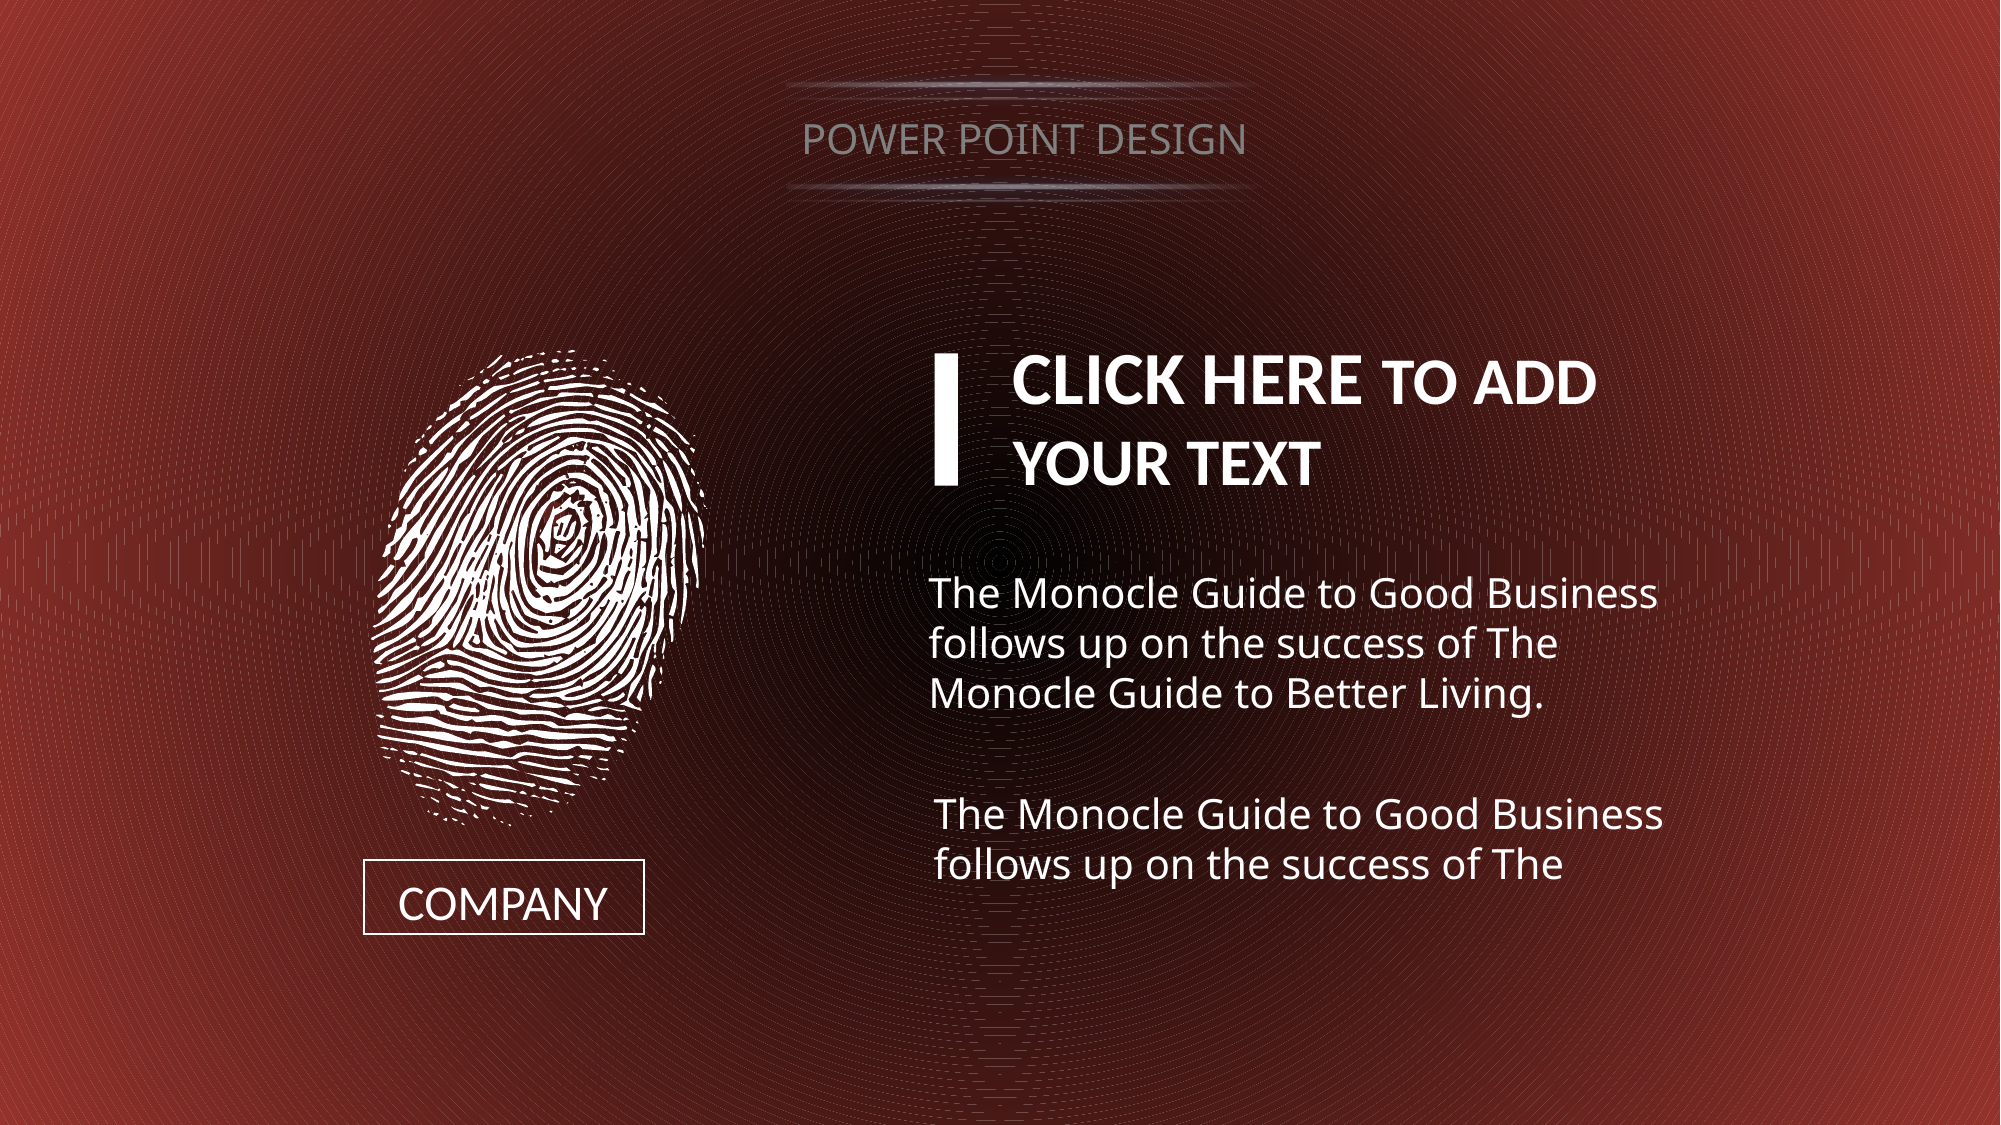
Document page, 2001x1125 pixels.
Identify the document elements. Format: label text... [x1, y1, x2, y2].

text_box [934, 352, 959, 487]
text_box The Monocle Guide to Good Business follows up on the success of The [918, 780, 1709, 896]
text_box CLICK HERE TO ADD YOUR TEXT [998, 321, 1640, 507]
picture [748, 167, 1293, 234]
picture [747, 65, 1292, 131]
text_box POWER POINT DESIGN [786, 105, 1327, 171]
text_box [364, 347, 688, 834]
text_box [363, 859, 645, 935]
text_box COMPANY [383, 863, 643, 938]
text_box The Monocle Guide to Good Business follows up on the success of The Monocle Guide to Better Living. [913, 559, 1703, 724]
